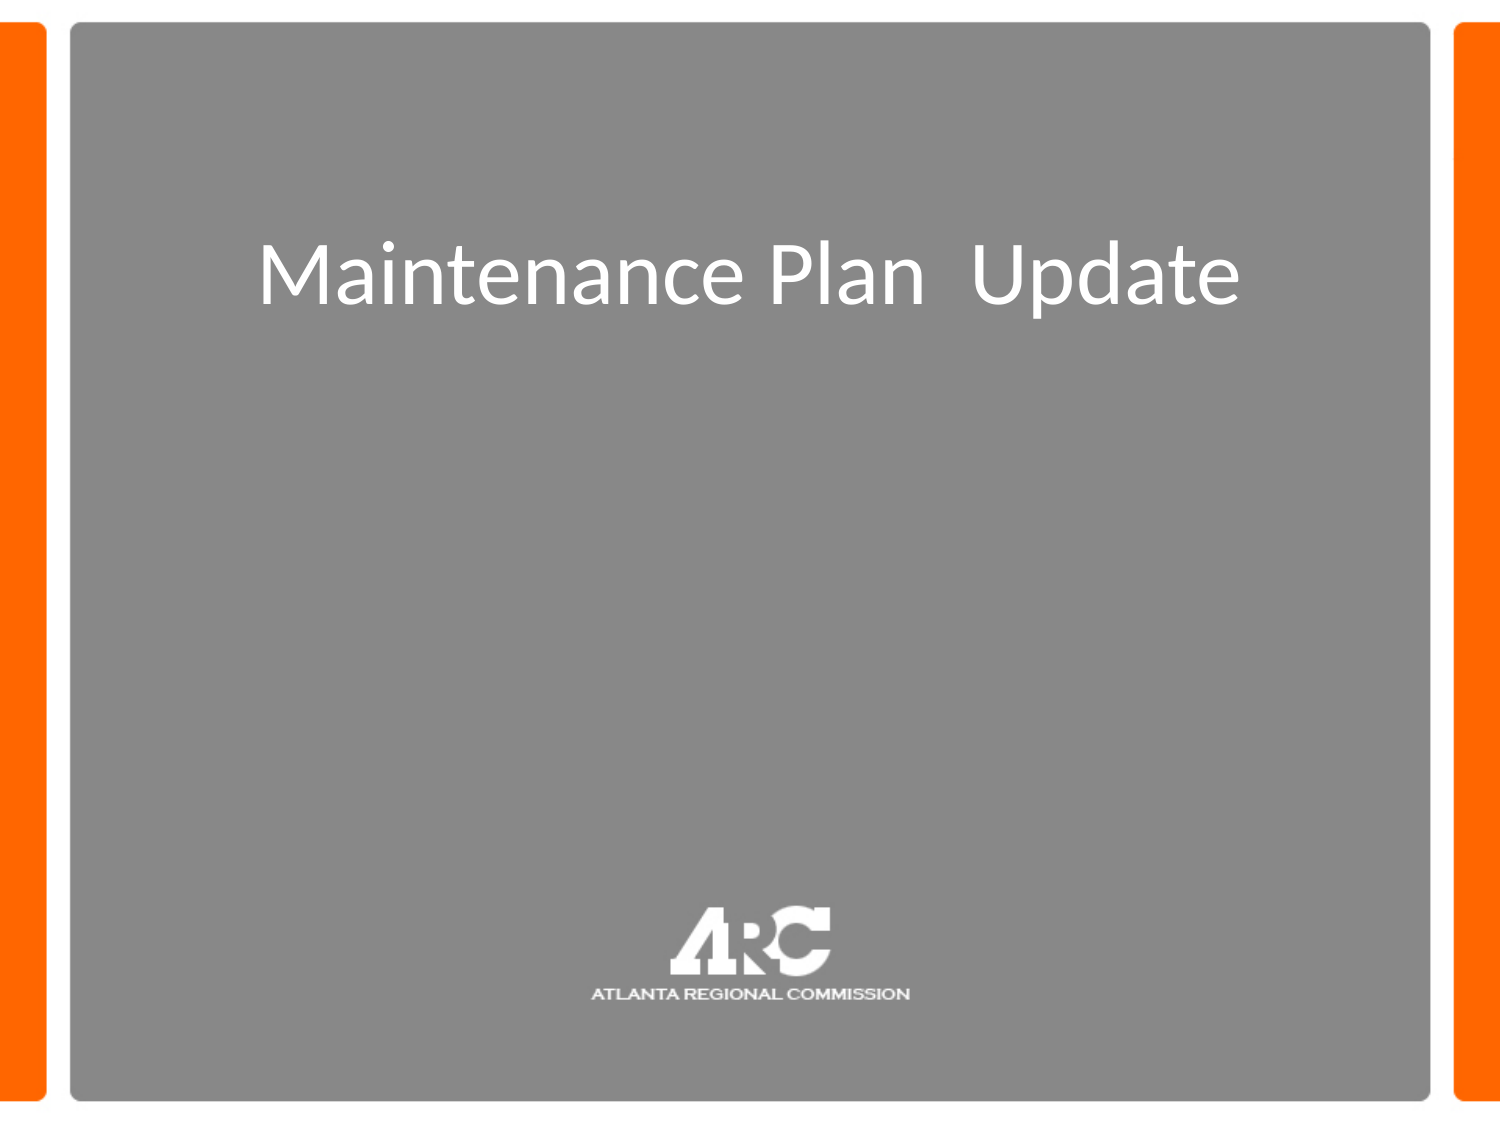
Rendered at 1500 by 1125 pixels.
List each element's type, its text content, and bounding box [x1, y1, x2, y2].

picture [0, 0, 1500, 1125]
title Maintenance Plan Update [112, 62, 1388, 473]
